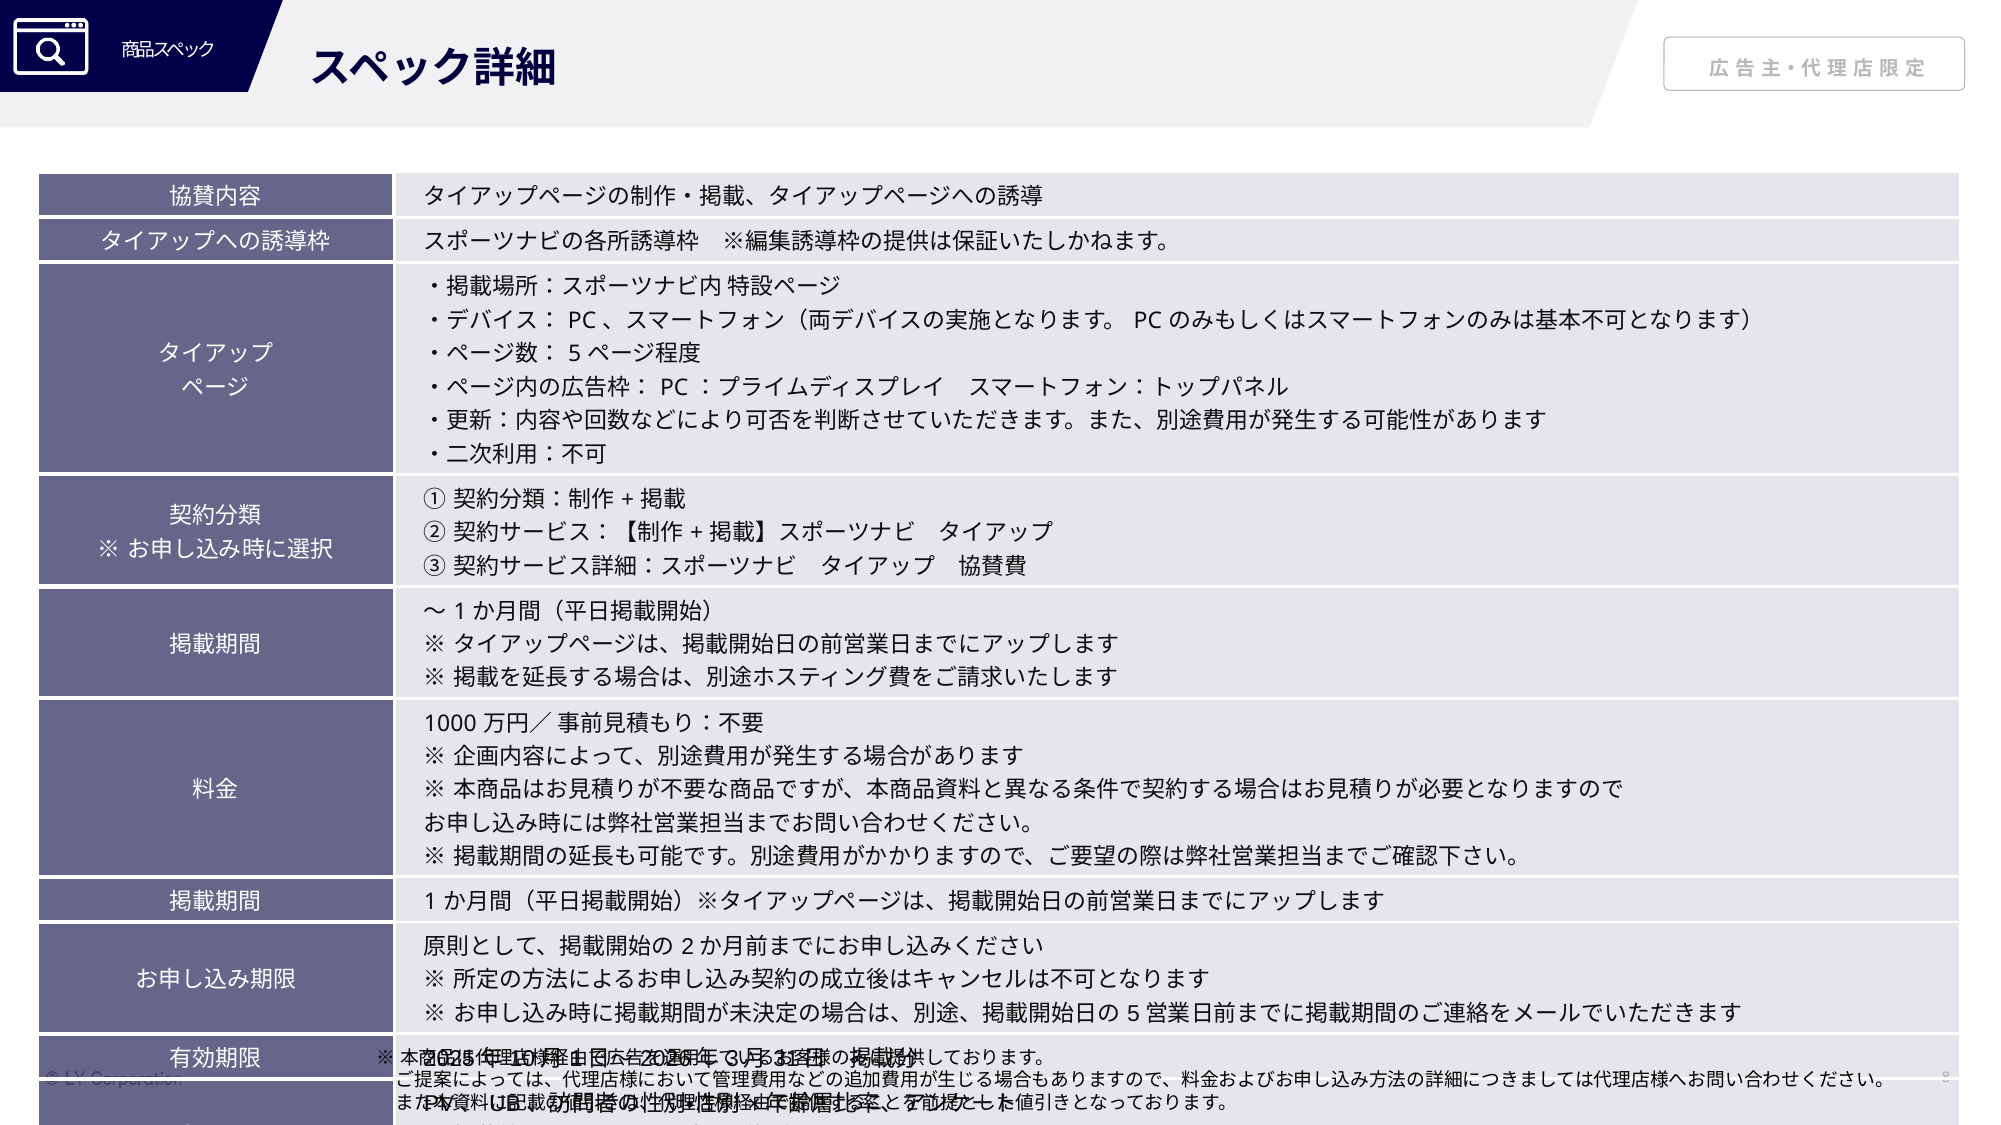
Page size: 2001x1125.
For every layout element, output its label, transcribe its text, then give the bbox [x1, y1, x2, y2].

table_cell PV、UB、訪問者の性別・性別×年齢層比率、アンケート ※掲載終了から2週間程度でご提出いたします ※取得できない場合がございます [396, 1080, 1959, 1125]
text_box ※本商品は代理店様経由で広告を運用しているお客様のみに提供しております。 ご提案によっては、代理店様において管理費用などの追加費用が生じる場合もありますので、料金およびお申し込み方法の詳細につきましては代理店様へお問い合わせください。 また本資料に記載の値引きは、代理店様経由で提供することを前提とした値引きとなっております。 [376, 1045, 1893, 1114]
list スペック詳細 [309, 41, 1645, 97]
table_header タイアップページの制作・掲載、タイアップページへの誘導 [396, 173, 1959, 216]
table_cell 掲載期間 [39, 589, 393, 696]
table_cell レポート項目 [39, 1081, 393, 1125]
table_cell ・掲載場所：スポーツナビ内 特設ページ ・デバイス：PC、スマートフォン（両デバイスの実施となります。PCのみもしくはスマートフォンのみは基本不可となります） ・ページ数：5ページ程度 ・ページ内の広告枠：PC：プライムディスプレイ スマートフォン：トップパネル ・更新：内容や回数などにより可否を判断させていただきます。また、別途費用が発生する可能性があります ・二次利用：不可 [396, 264, 1959, 473]
table_cell 1か月間（平日掲載開始）※タイアップページは、掲載開始日の前営業日までにアップします [396, 878, 1959, 921]
table_cell お申し込み期限 [39, 924, 393, 1032]
table_cell 契約分類 ※お申し込み時に選択 [39, 476, 393, 584]
table_cell スポーツナビの各所誘導枠 ※編集誘導枠の提供は保証いたしかねます。 [396, 219, 1959, 261]
table_cell 2025年10月1日～2026年3月31日 掲載分 [396, 1035, 1959, 1077]
table_cell タイアップへの誘導枠 [39, 219, 393, 260]
table_cell 1000万円／ 事前見積もり：不要 ※企画内容によって、別途費用が発生する場合があります ※本商品はお見積りが不要な商品ですが、本商品資料と異なる条件で契約する場合はお見積りが必要となりますので お申し込み時には弊社営業担当までお問い合わせください。 ※掲載期間の延長も可能です。別途費用がかかりますので、ご要望の際は弊社営業担当までご確認下さい。 [396, 700, 1959, 875]
table_cell ①契約分類：制作+掲載 ②契約サービス：【制作+掲載】スポーツナビ タイアップ ③契約サービス詳細：スポーツナビ タイアップ 協賛費 [396, 476, 1959, 585]
picture [9, 5, 92, 87]
table_cell 原則として、掲載開始の2か月前までにお申し込みください ※所定の方法によるお申し込み契約の成立後はキャンセルは不可となります ※お申し込み時に掲載期間が未決定の場合は、別途、掲載開始日の5営業日前までに掲載期間のご連絡をメールでいただきます [396, 923, 1959, 1032]
list 商品スペック [97, 13, 240, 81]
table_cell 掲載期間 [39, 879, 393, 920]
table_cell 料金 [39, 700, 393, 875]
table_cell ～1か月間（平日掲載開始） ※タイアップページは、掲載開始日の前営業日までにアップします ※掲載を延長する場合は、別途ホスティング費をご請求いたします [396, 588, 1959, 697]
table_cell タイアップ ページ [39, 264, 393, 472]
table_cell 有効期限 [39, 1036, 393, 1077]
table_header 協賛内容 [39, 174, 392, 215]
